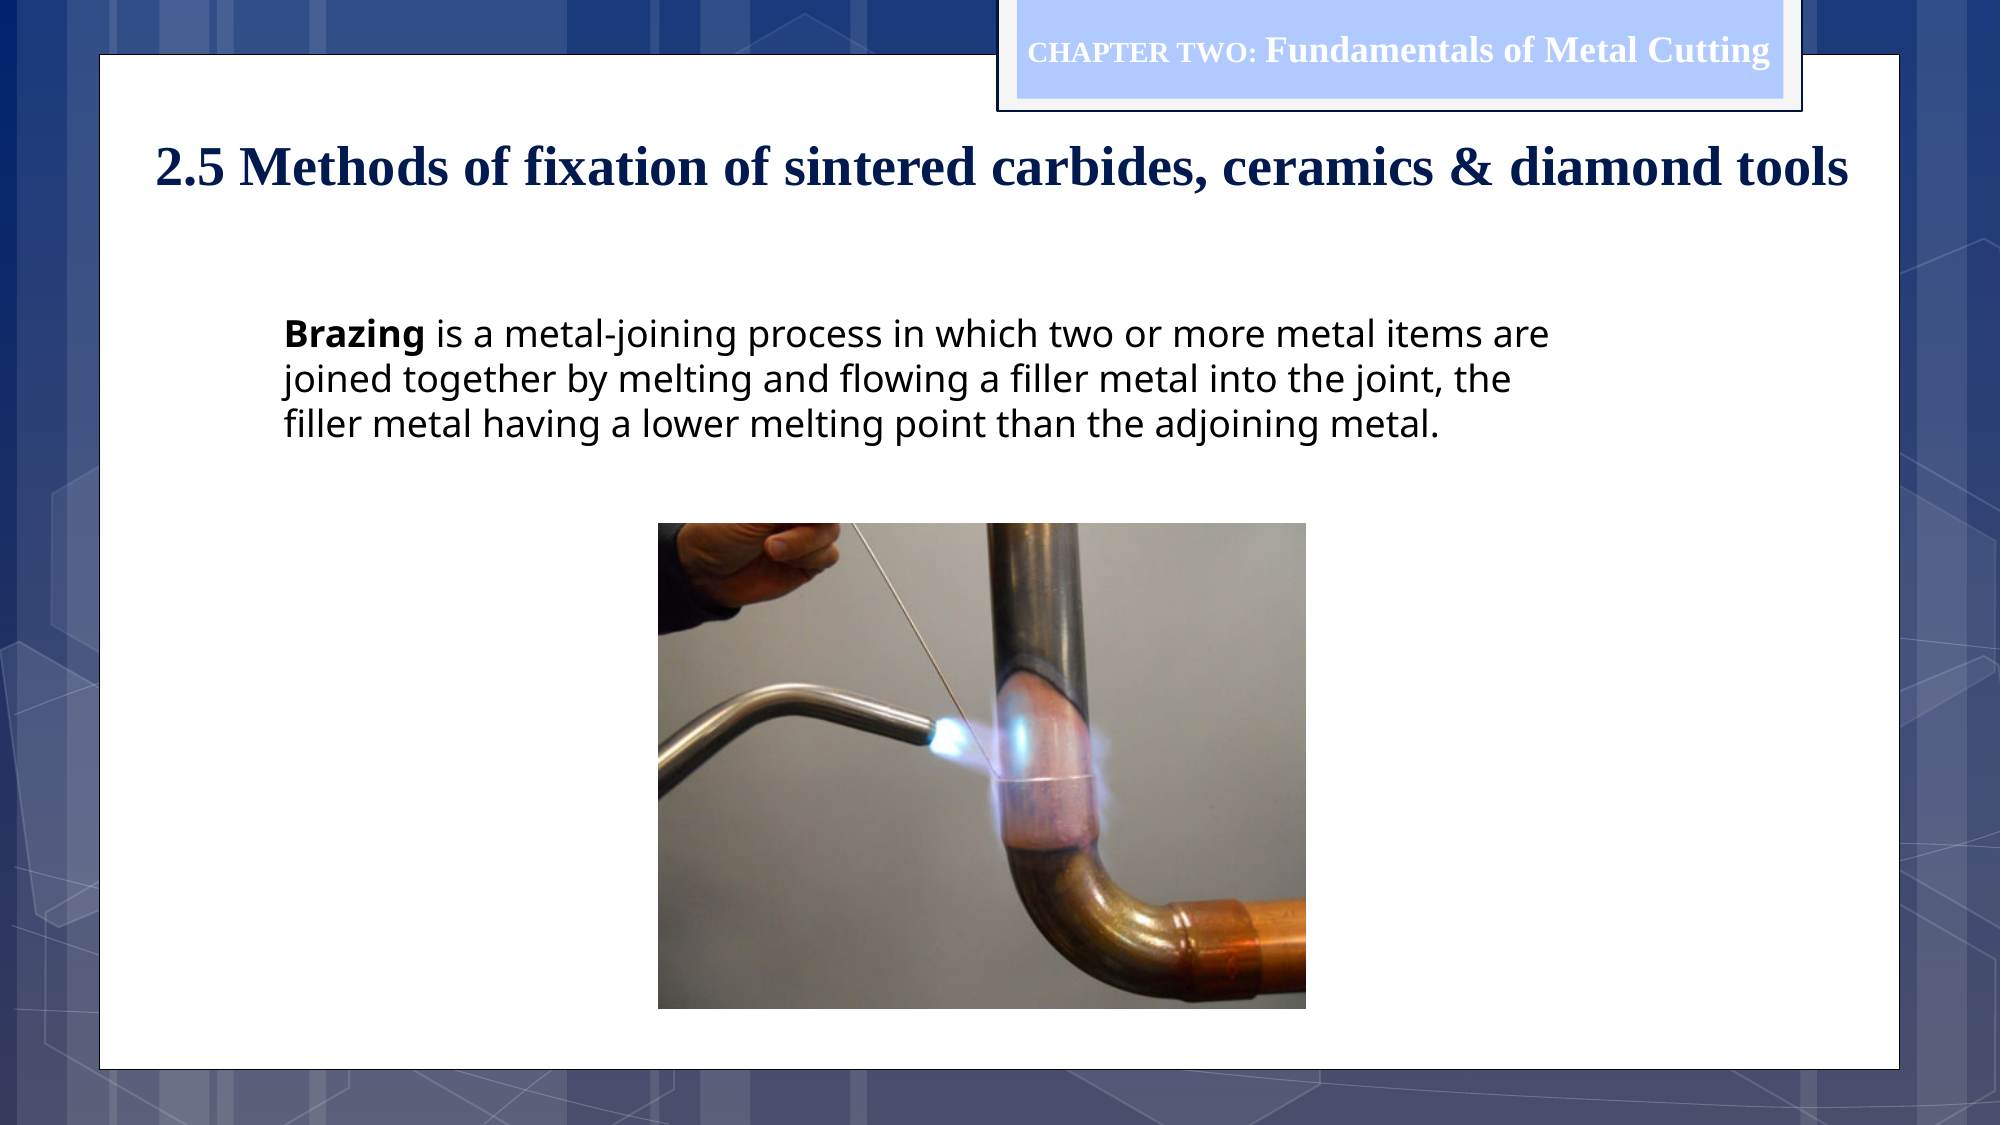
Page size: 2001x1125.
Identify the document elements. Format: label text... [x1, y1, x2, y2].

text_box Brazing is a metal-joining process in which two or more metal items are joined together by melting and flowing a filler metal into the joint, the filler metal having a lower melting point than the adjoining metal. [268, 302, 1612, 453]
text_box CHAPTER TWO: Fundamentals of Metal Cutting [940, 0, 1858, 78]
text_box 2.5 Methods of fixation of sintered carbides, ceramics & diamond tools [140, 107, 1876, 204]
picture [658, 523, 1306, 1010]
